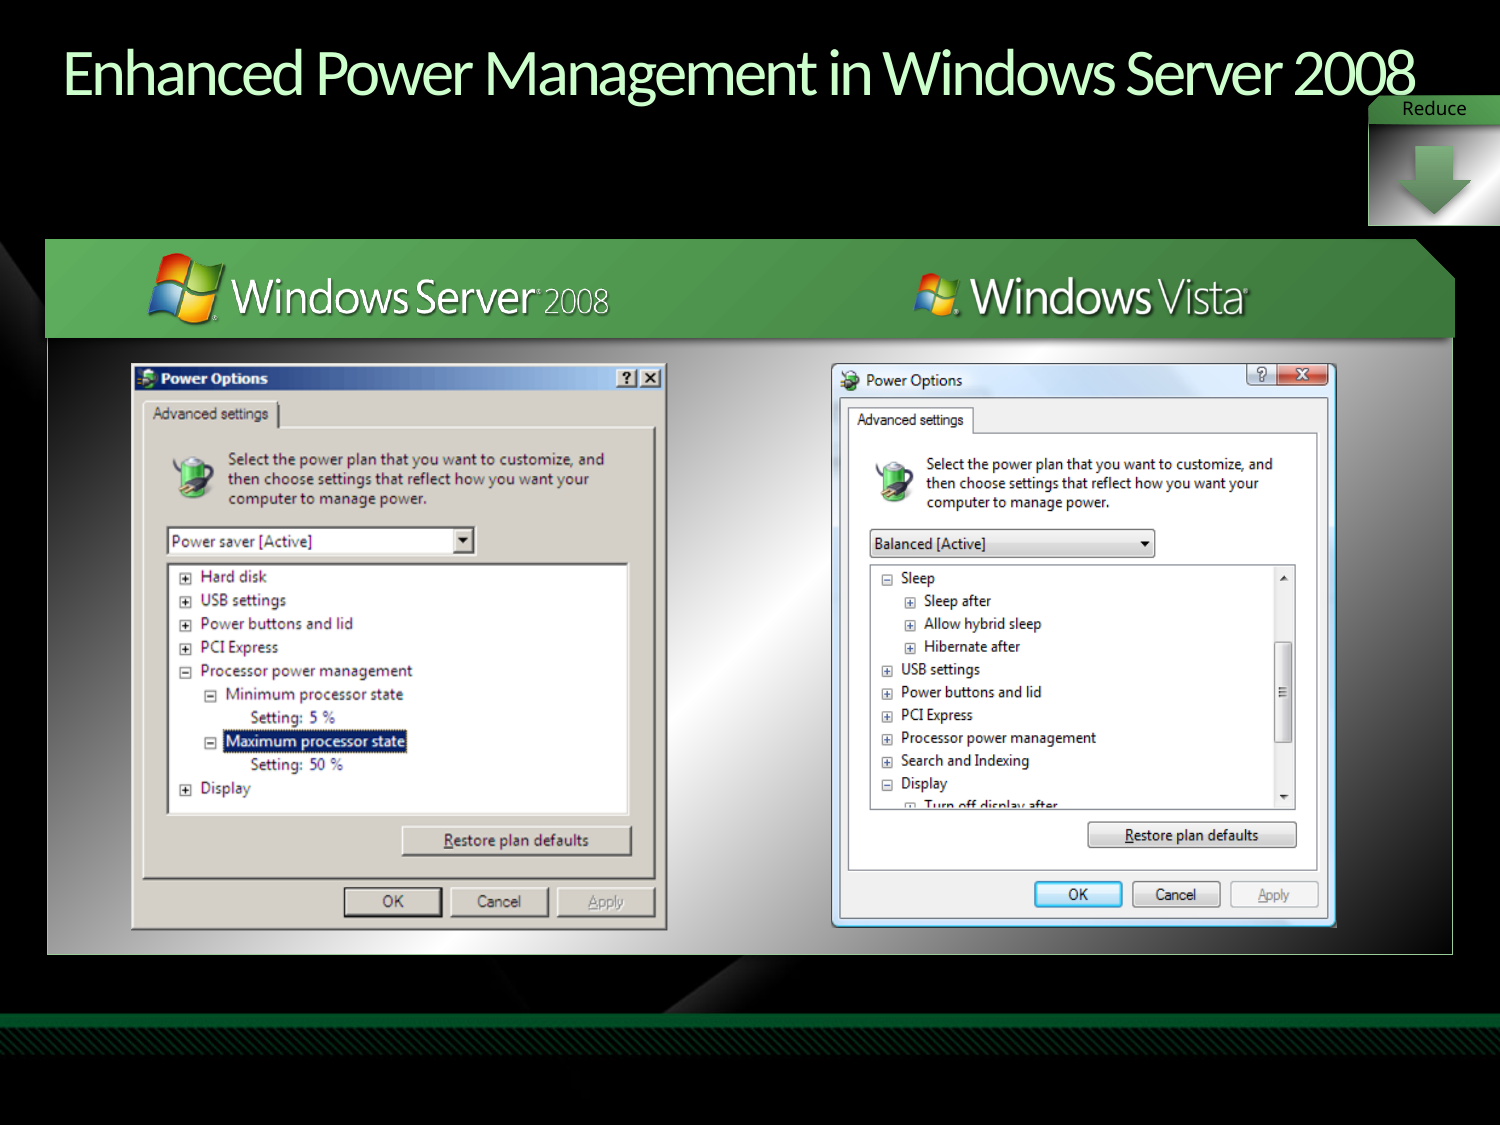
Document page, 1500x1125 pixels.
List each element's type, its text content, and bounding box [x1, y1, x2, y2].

picture [0, 0, 1500, 1125]
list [130, 363, 669, 932]
title Enhanced Power Management in Windows Server 2008 [62, 37, 1438, 111]
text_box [1368, 89, 1500, 227]
text_box [47, 347, 1453, 955]
text_box [45, 239, 1455, 338]
